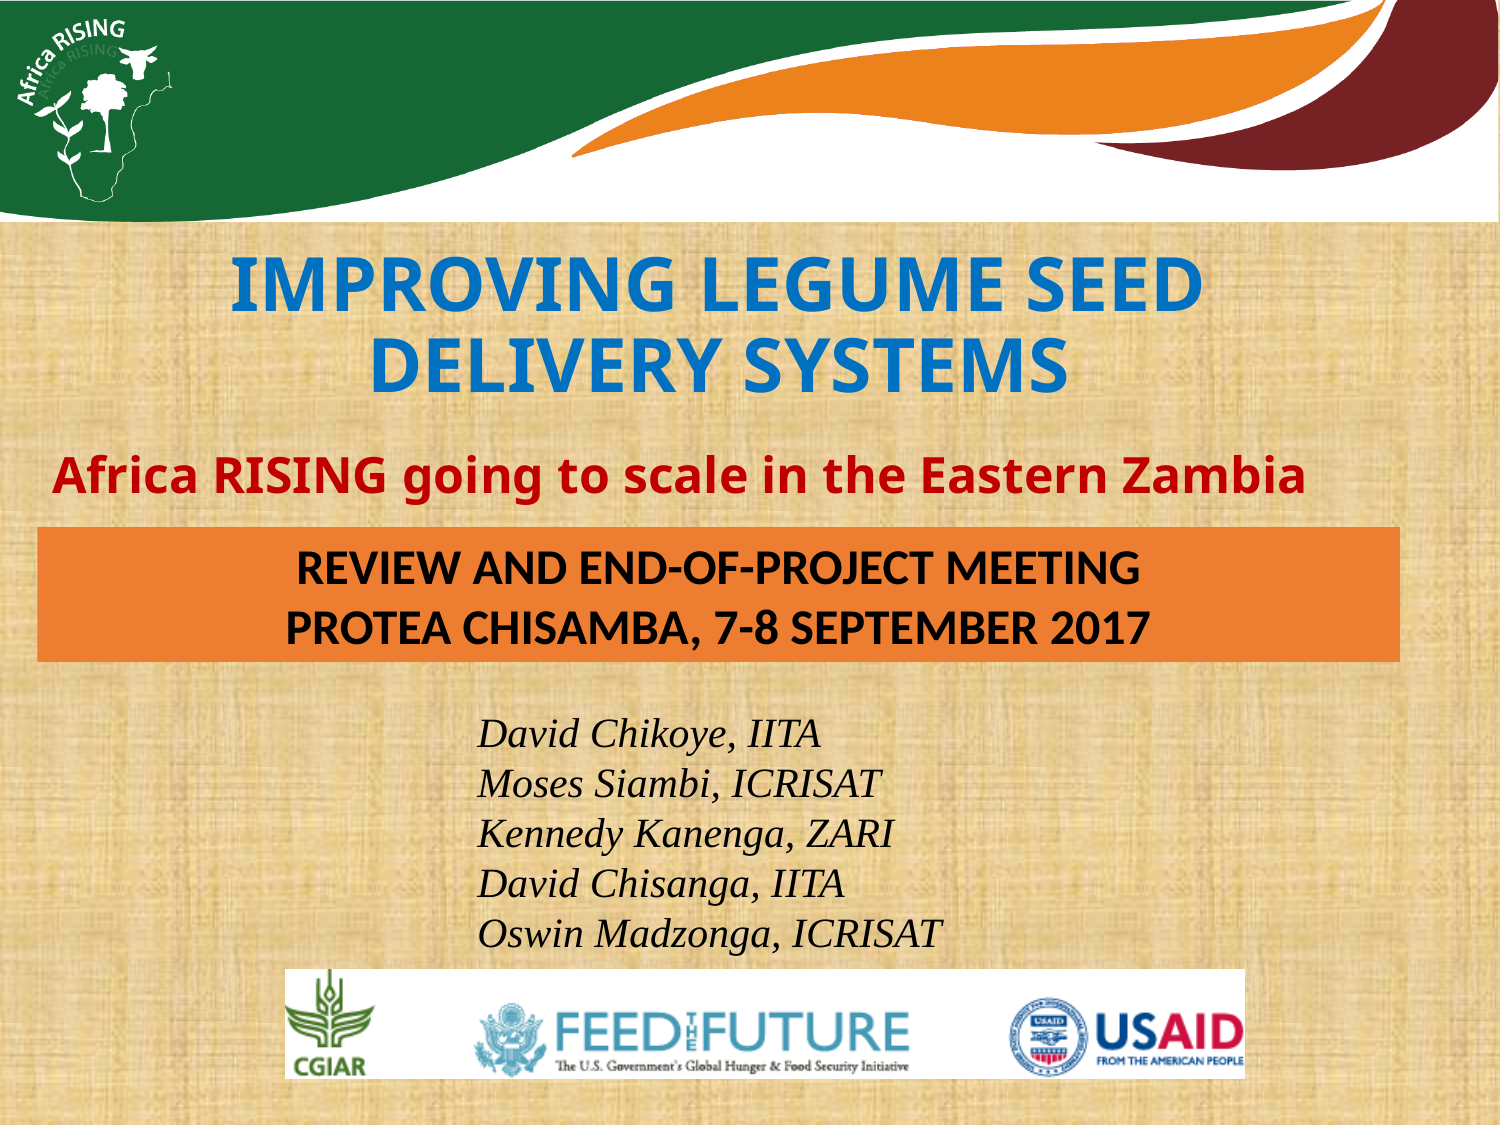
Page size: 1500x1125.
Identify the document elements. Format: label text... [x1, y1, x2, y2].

text_box Africa RISING going to scale in the Eastern Zambia [37, 443, 1363, 553]
text_box IMPROVING LEGUME SEED DELIVERY SYSTEMS [74, 239, 1363, 349]
text_box David Chikoye, IITA Moses Siambi, ICRISAT Kennedy Kanenga, ZARI David Chisanga, IITA Oswin Madzonga, ICRISAT [462, 698, 1150, 1014]
text_box REVIEW AND END-OF-PROJECT MEETING PROTEA CHISAMBA, 7-8 SEPTEMBER 2017 [37, 527, 1400, 662]
picture [0, 0, 1500, 1125]
